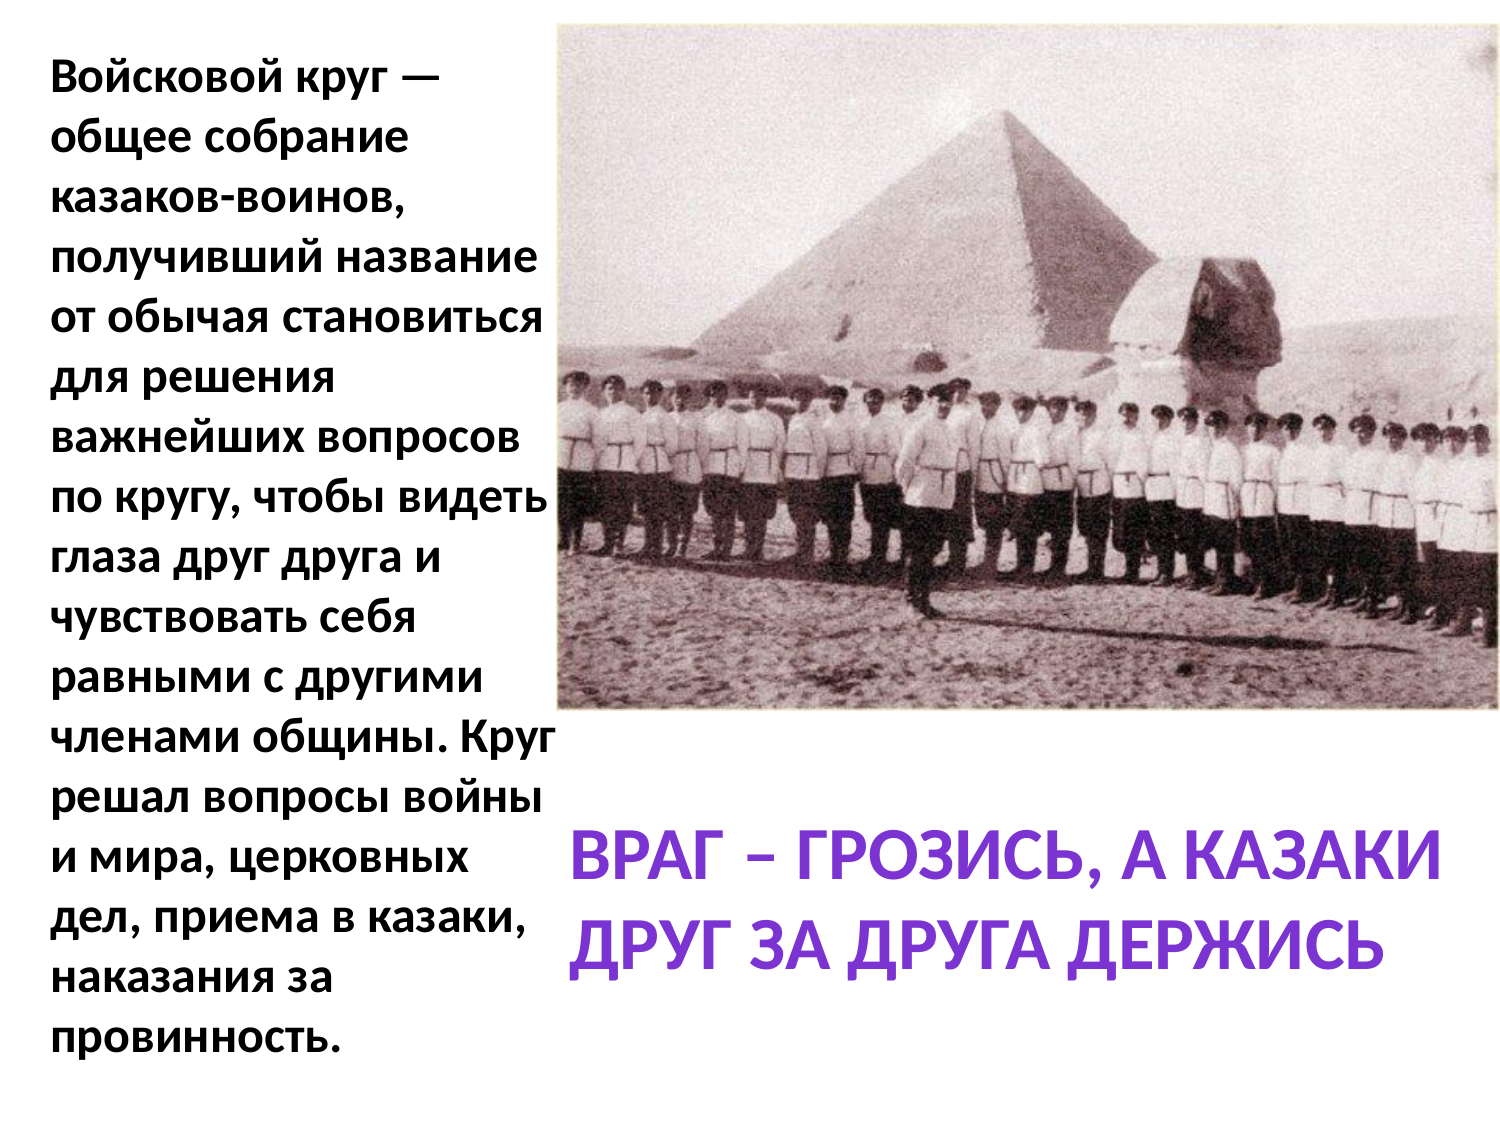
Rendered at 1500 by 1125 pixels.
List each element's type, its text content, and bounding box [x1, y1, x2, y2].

text_box Враг – грозись, а казаки друг за друга держись [554, 796, 1477, 992]
picture [555, 23, 1500, 712]
text_box Войсковой круг — общее собрание казаков-воинов, получивший название от обычая становиться для решения важнейших вопросов по кругу, чтобы видеть глаза друг друга и чувствовать себя равными с другими членами общины. Круг решал вопросы войны и мира, церковных дел, приема в казаки, наказания за провинность. [35, 35, 586, 1070]
